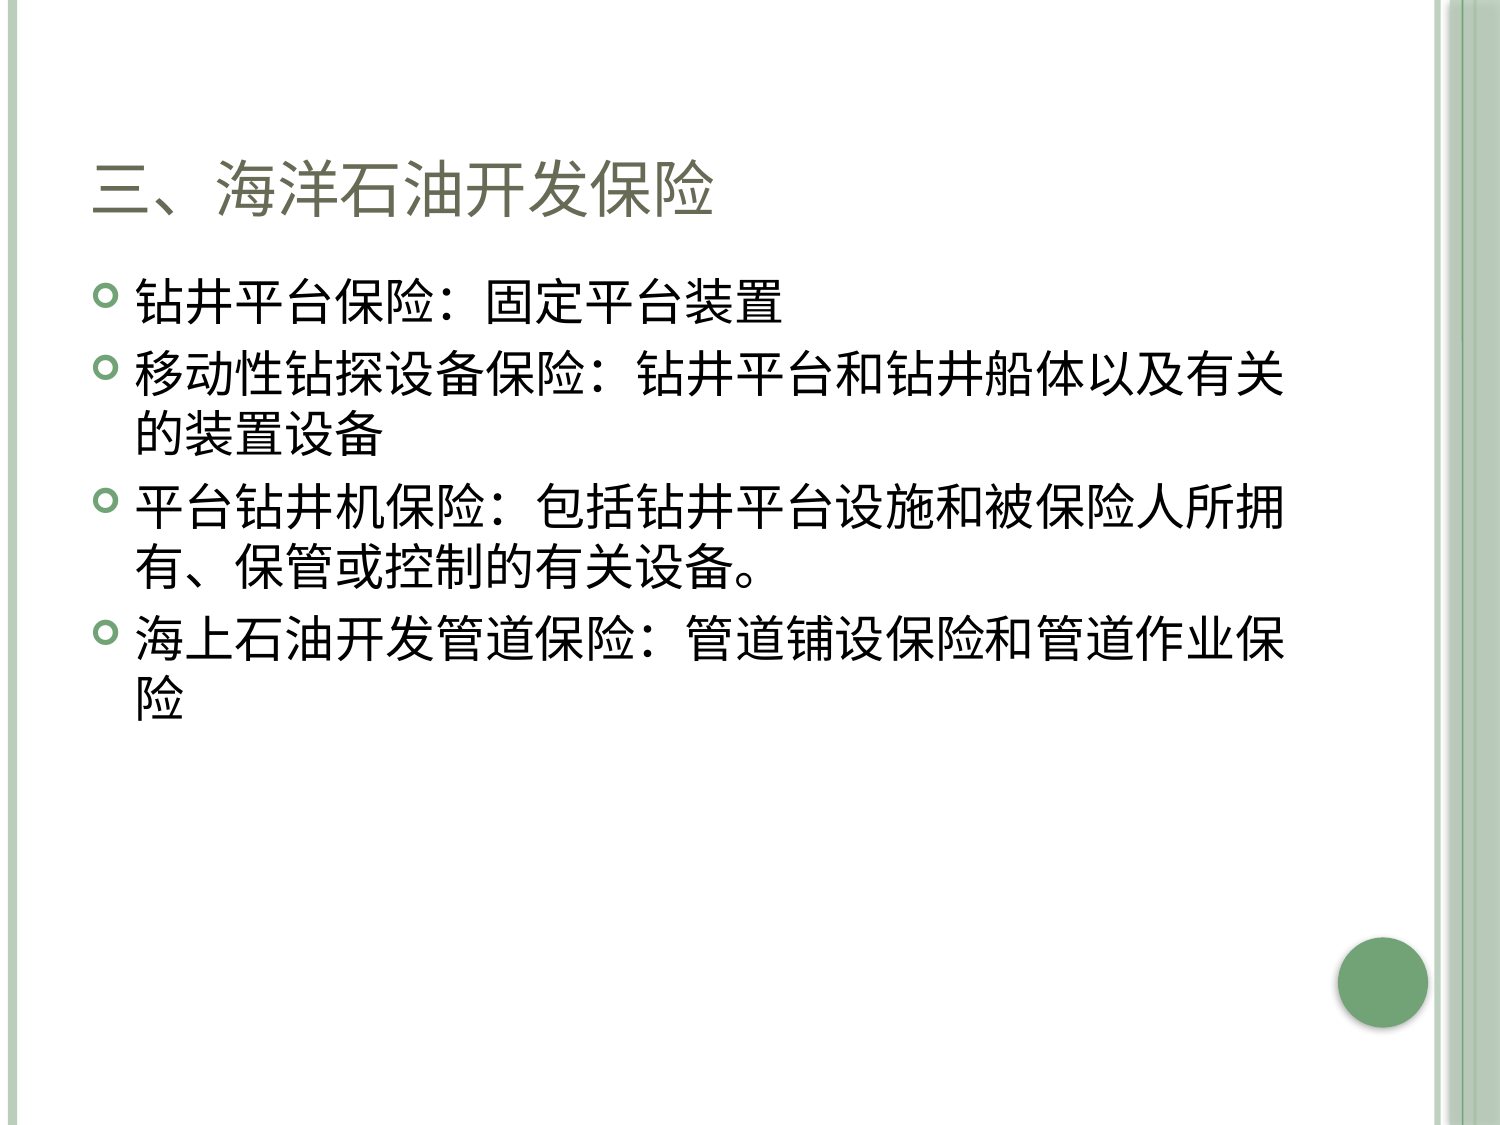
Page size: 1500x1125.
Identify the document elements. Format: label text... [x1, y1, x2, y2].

list 钻井平台保险：固定平台装置 移动性钻探设备保险：钻井平台和钻井船体以及有关的装置设备 平台钻井机保险：包括钻井平台设施和被保险人所拥有、保管或控制的有关设备。 海上石油开发管道保险：管道铺设保险和管道作业保险 [74, 262, 1301, 1063]
title 三、海洋石油开发保险 [75, 45, 1300, 233]
